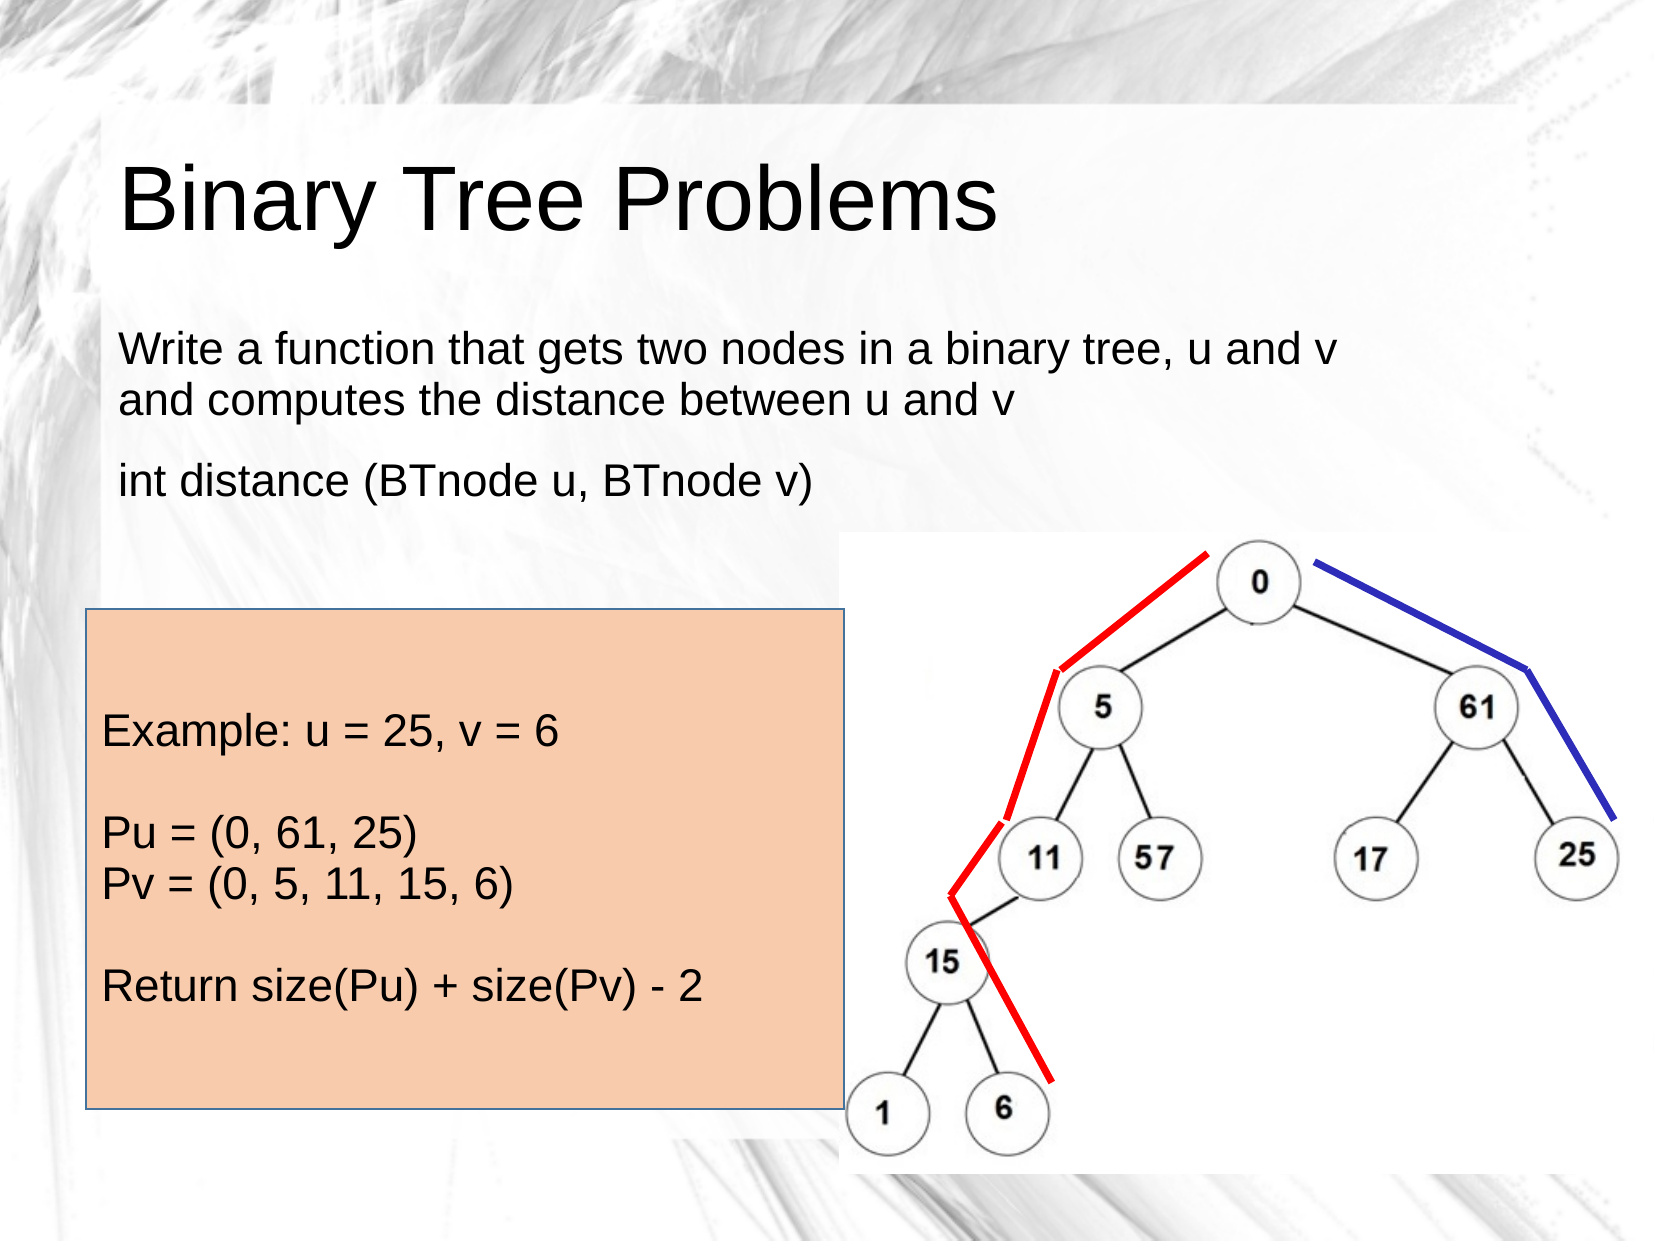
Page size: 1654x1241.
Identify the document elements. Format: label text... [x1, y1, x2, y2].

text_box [950, 895, 1052, 1083]
picture [0, 0, 1654, 1241]
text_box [950, 822, 1002, 896]
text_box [1060, 553, 1208, 670]
text_box Example: u = 25, v = 6 Pu = (0, 61, 25) Pv = (0, 5, 11, 15, 6) Return size(Pu) + size(Pv) - 2 [85, 608, 839, 1109]
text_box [1526, 669, 1615, 820]
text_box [1006, 669, 1057, 820]
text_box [1314, 561, 1527, 670]
list Write a function that gets two nodes in a binary tree, u and v and computes the distance between u and v int distance (BTnode u, BTnode v) [118, 319, 1571, 608]
title Binary Tree Problems [118, 93, 1506, 299]
